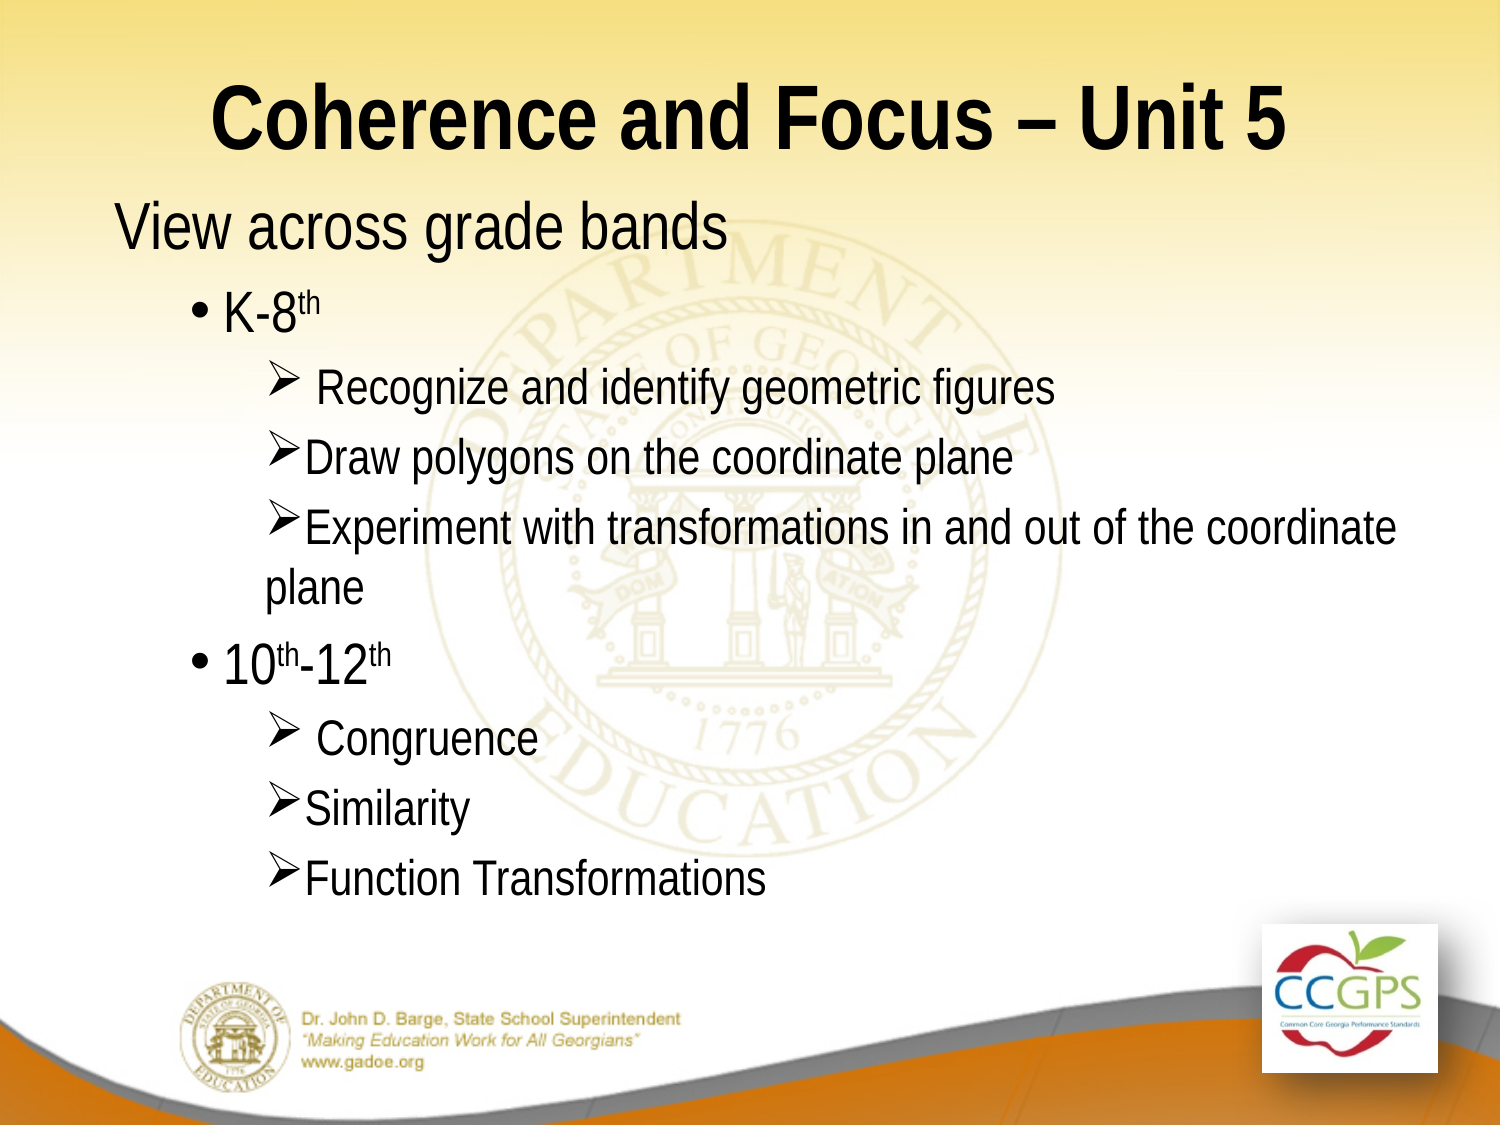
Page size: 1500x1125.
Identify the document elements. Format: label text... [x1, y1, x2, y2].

title Coherence and Focus – Unit 5 [112, 49, 1388, 174]
picture [0, 0, 1500, 1125]
subtitle View across grade bands K-8th Recognize and identify geometric figures Draw polygons on the coordinate plane Experiment with transformations in and out of the coordinate plane 10th-12th Congruence Similarity Function Transformations [99, 174, 1438, 938]
